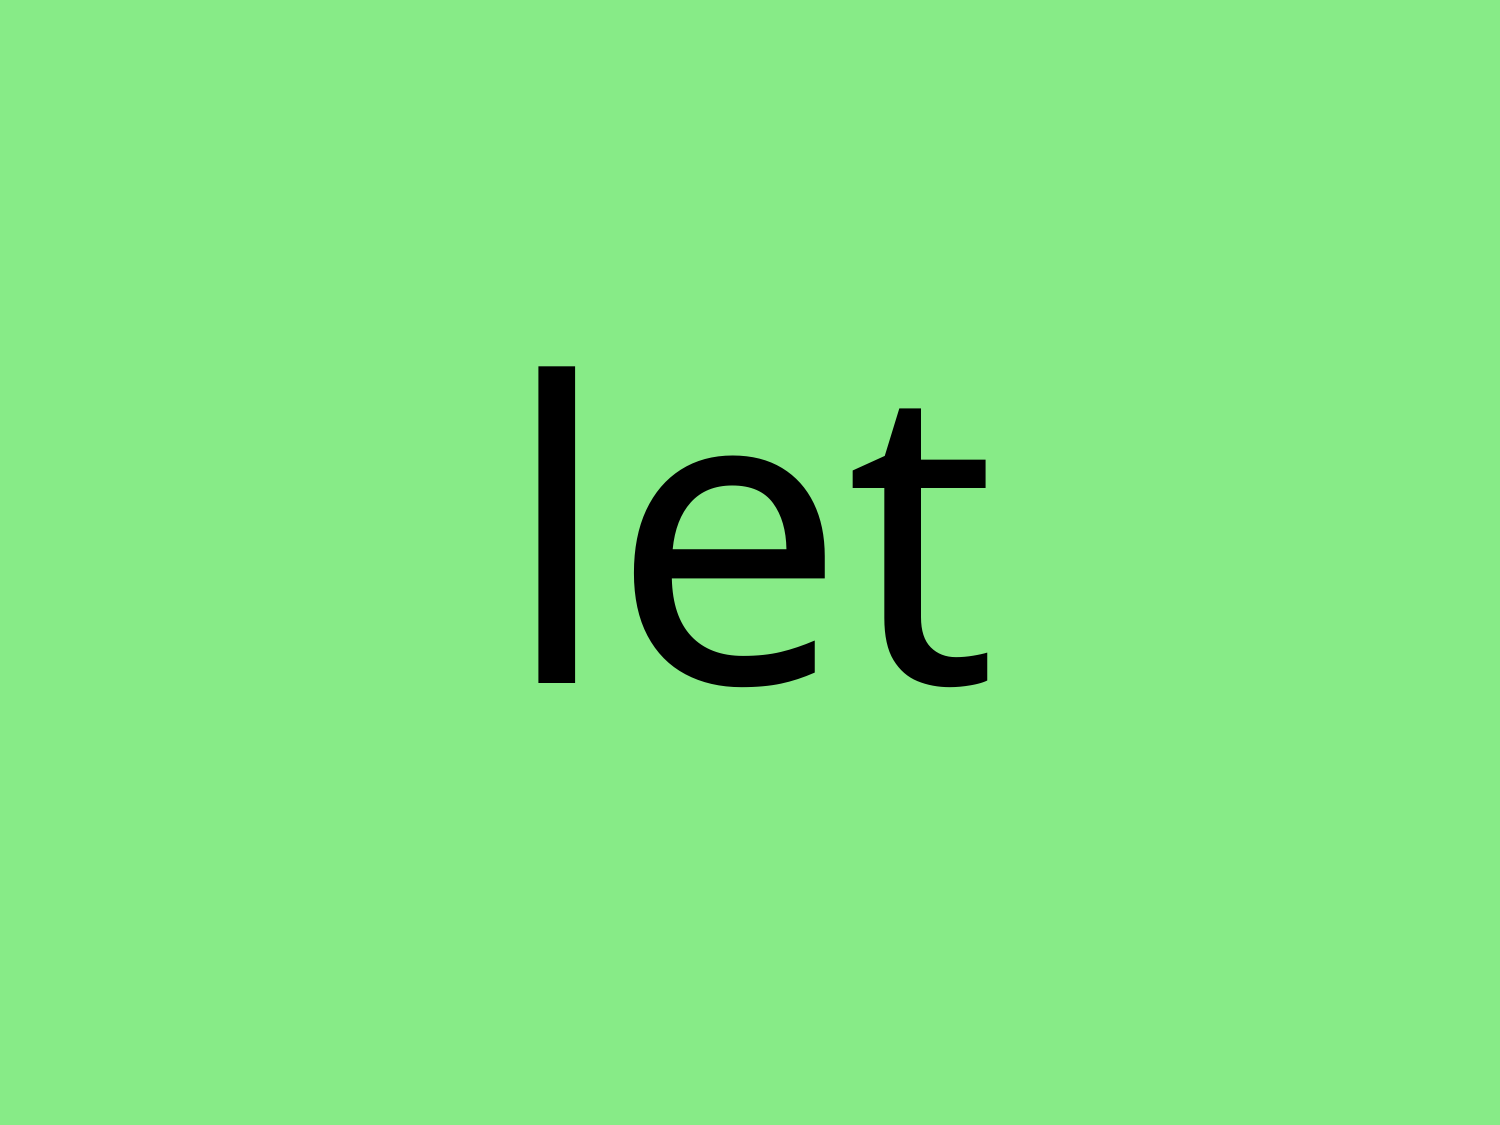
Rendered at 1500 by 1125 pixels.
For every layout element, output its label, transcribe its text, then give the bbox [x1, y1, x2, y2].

text_box let [41, 259, 1459, 775]
